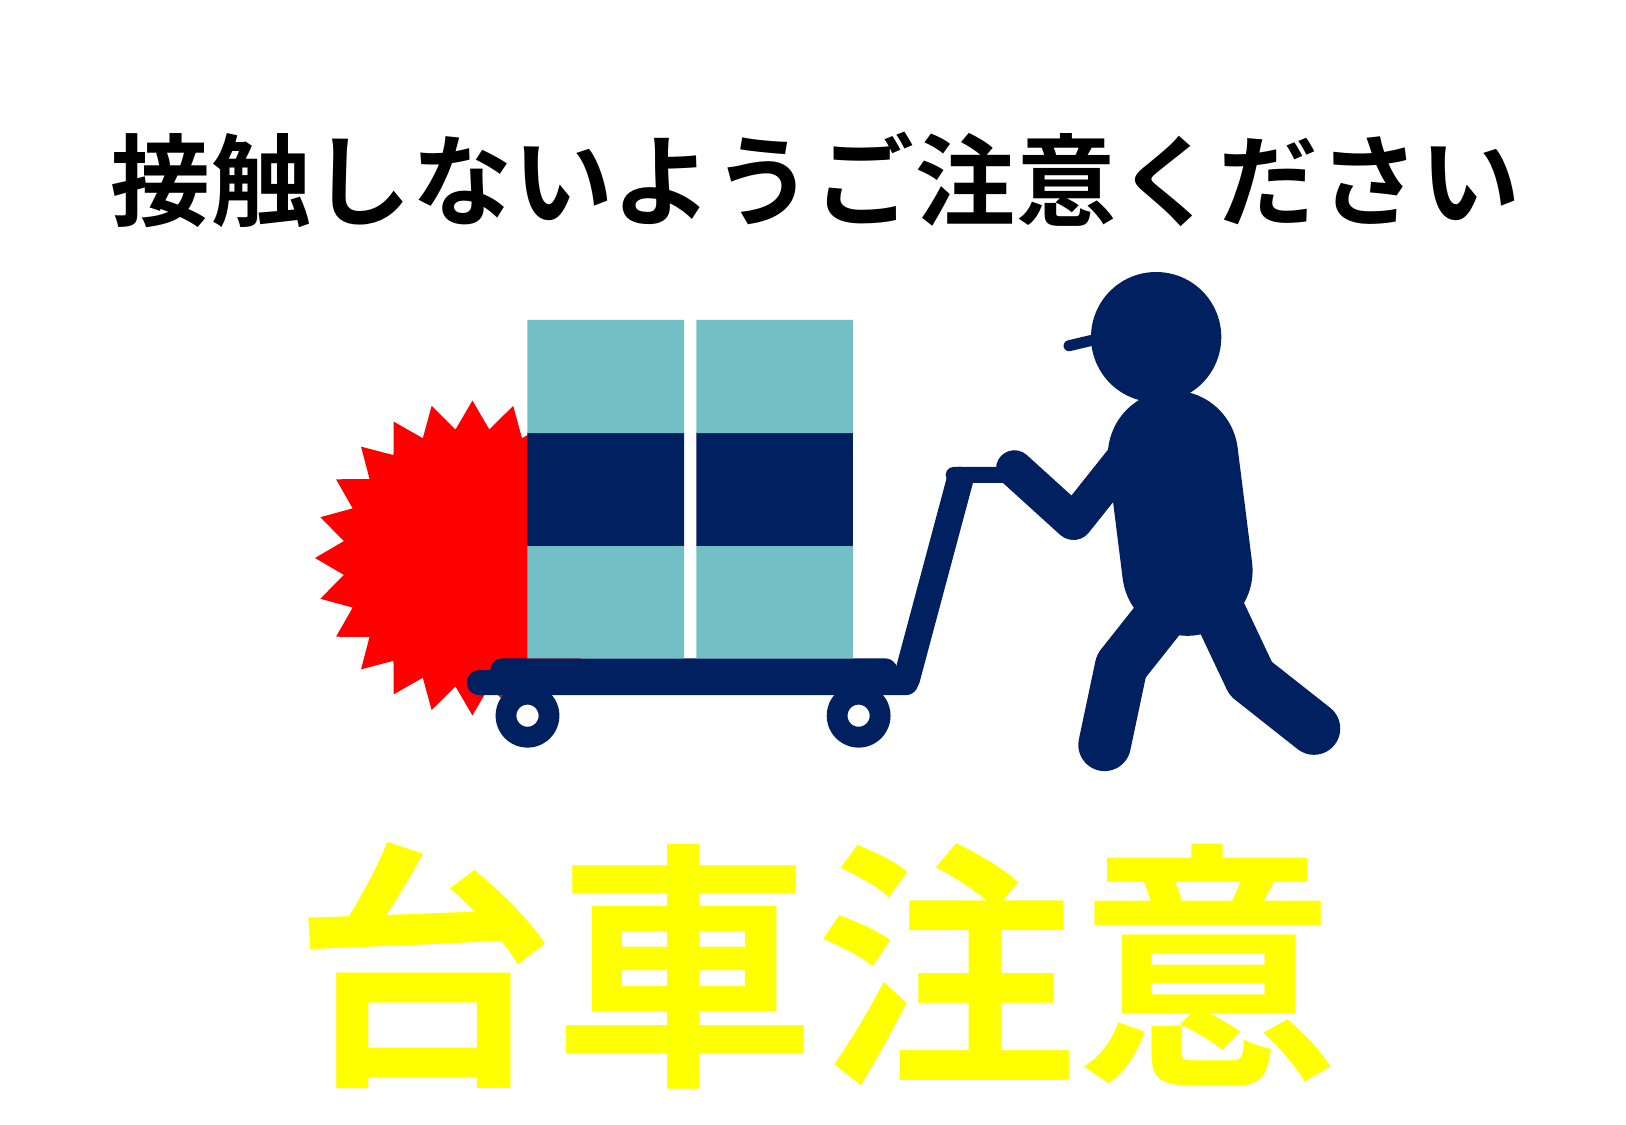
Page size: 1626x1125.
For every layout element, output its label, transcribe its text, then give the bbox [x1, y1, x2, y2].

text_box 接触しないようご注意ください [44, 111, 1588, 246]
text_box 台車注意 [37, 797, 1595, 1125]
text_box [314, 271, 1298, 777]
